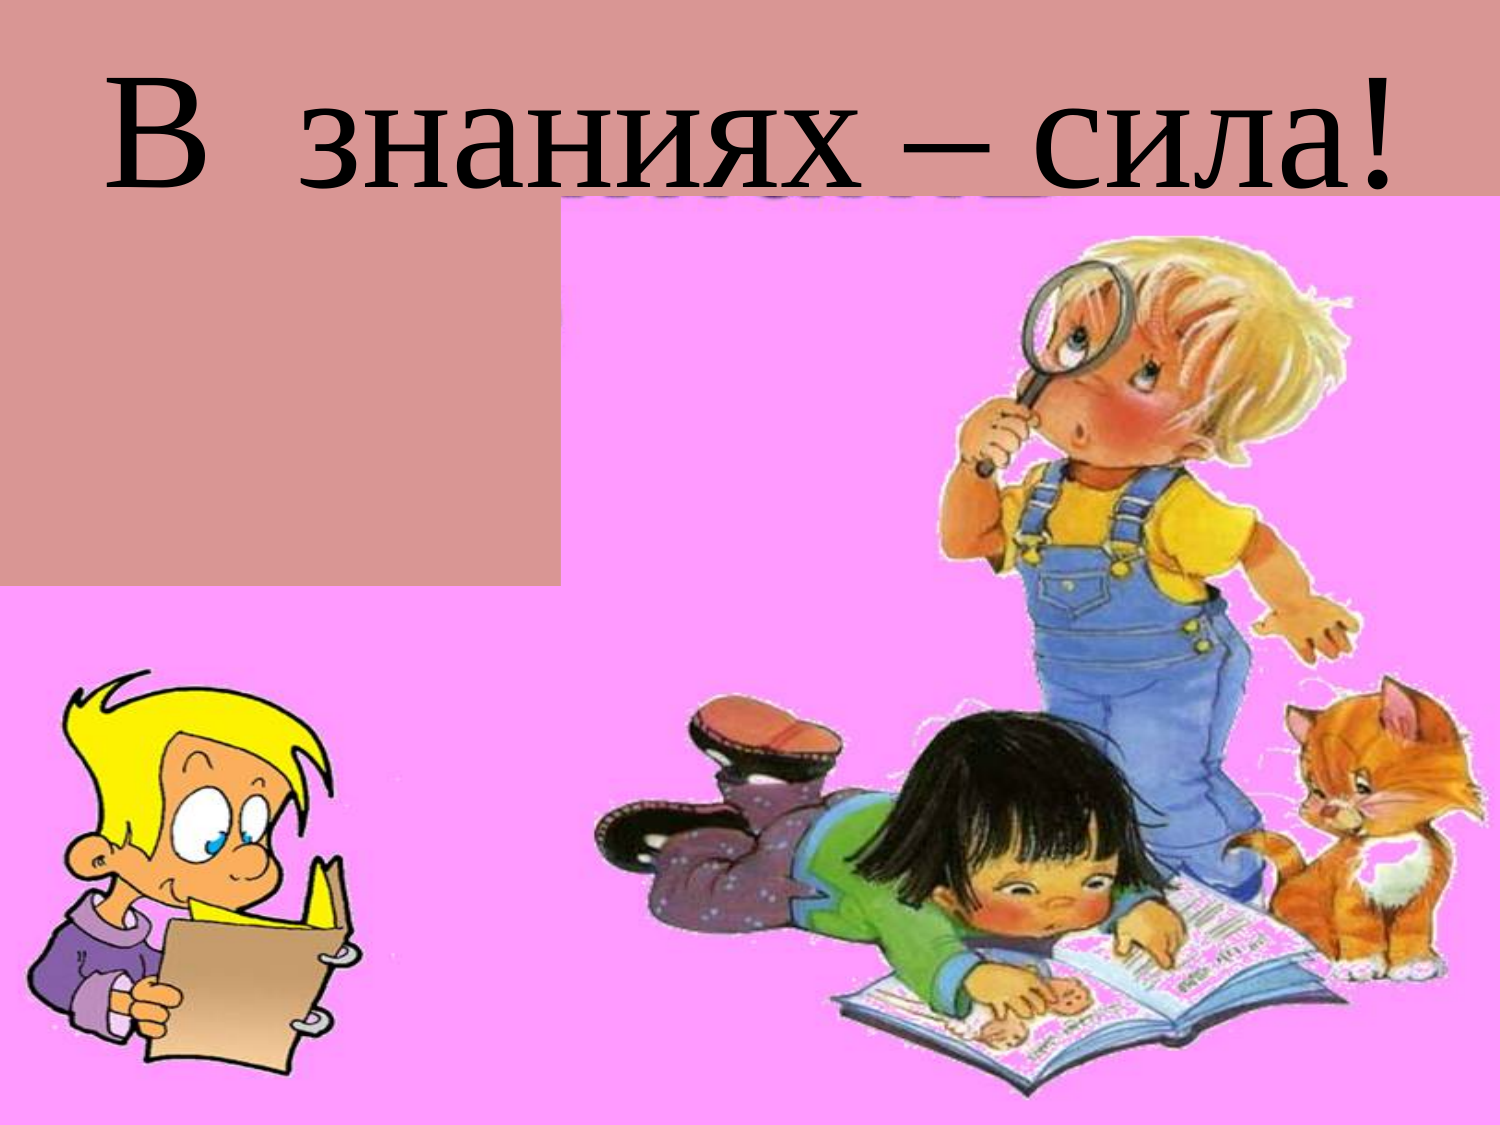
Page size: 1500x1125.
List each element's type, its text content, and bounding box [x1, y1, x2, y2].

picture [560, 196, 1500, 1125]
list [0, 585, 555, 1125]
title В знаниях – сила! [74, 44, 1436, 197]
